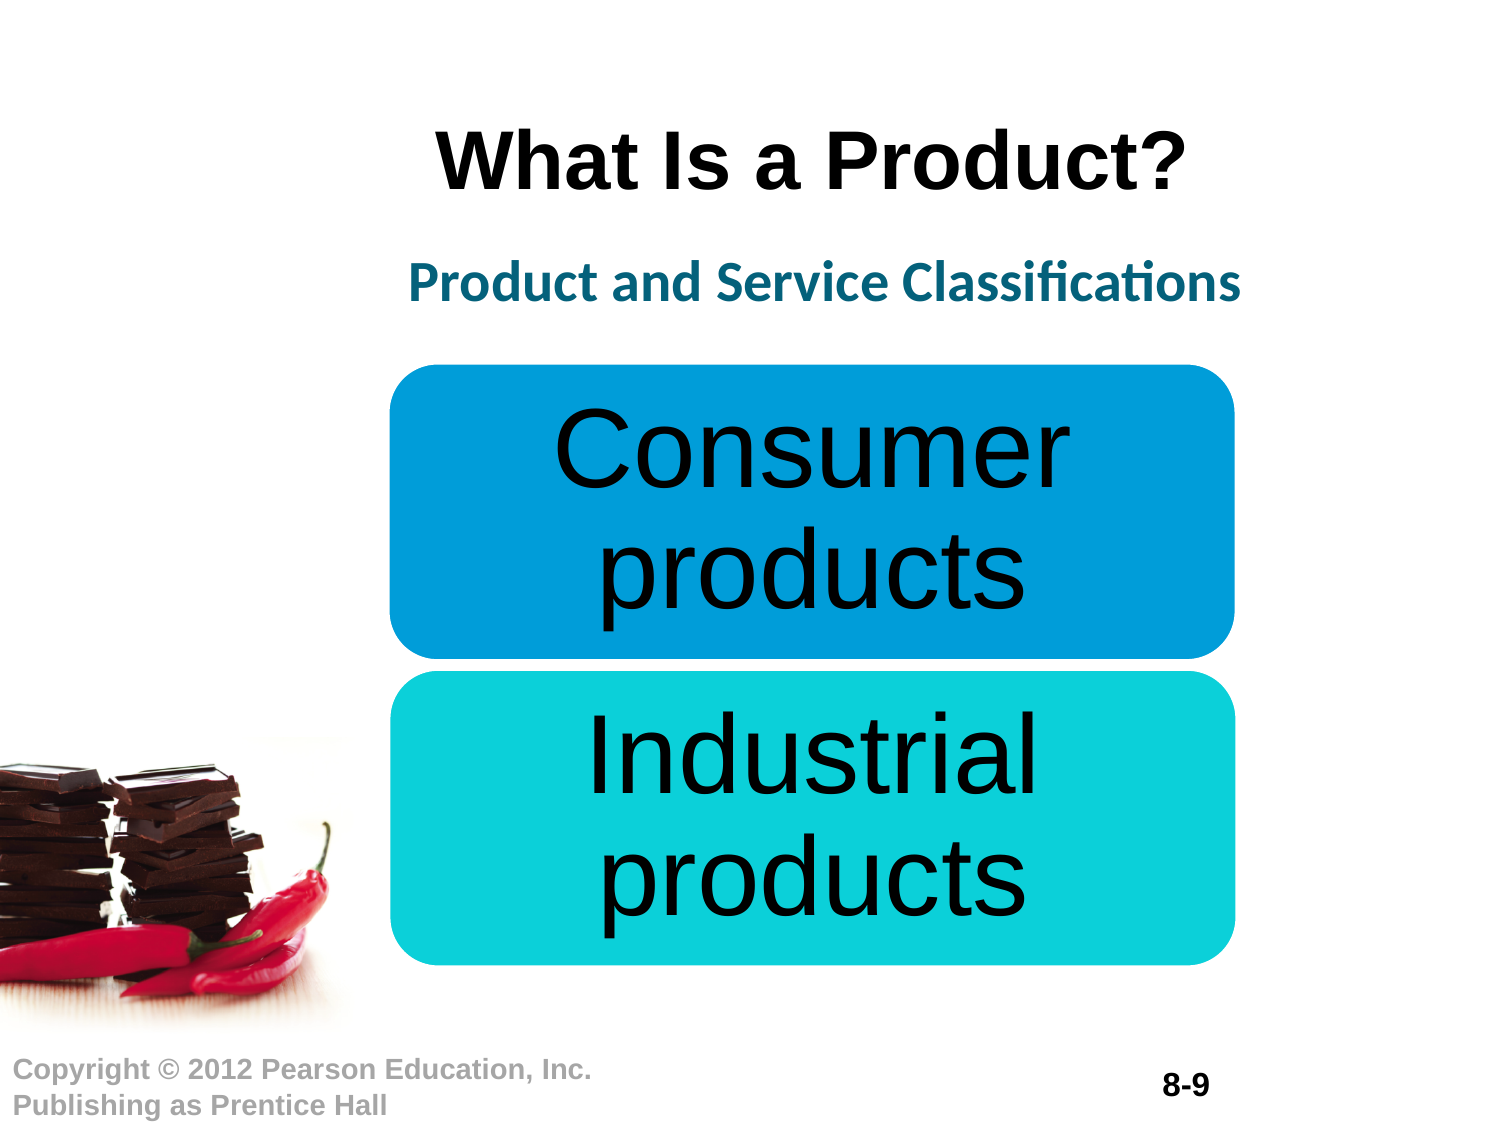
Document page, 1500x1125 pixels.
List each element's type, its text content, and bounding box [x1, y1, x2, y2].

picture [0, 737, 361, 1038]
list Product and Service Classifications [237, 287, 1413, 351]
title What Is a Product? [174, 74, 1451, 263]
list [387, 362, 1238, 976]
